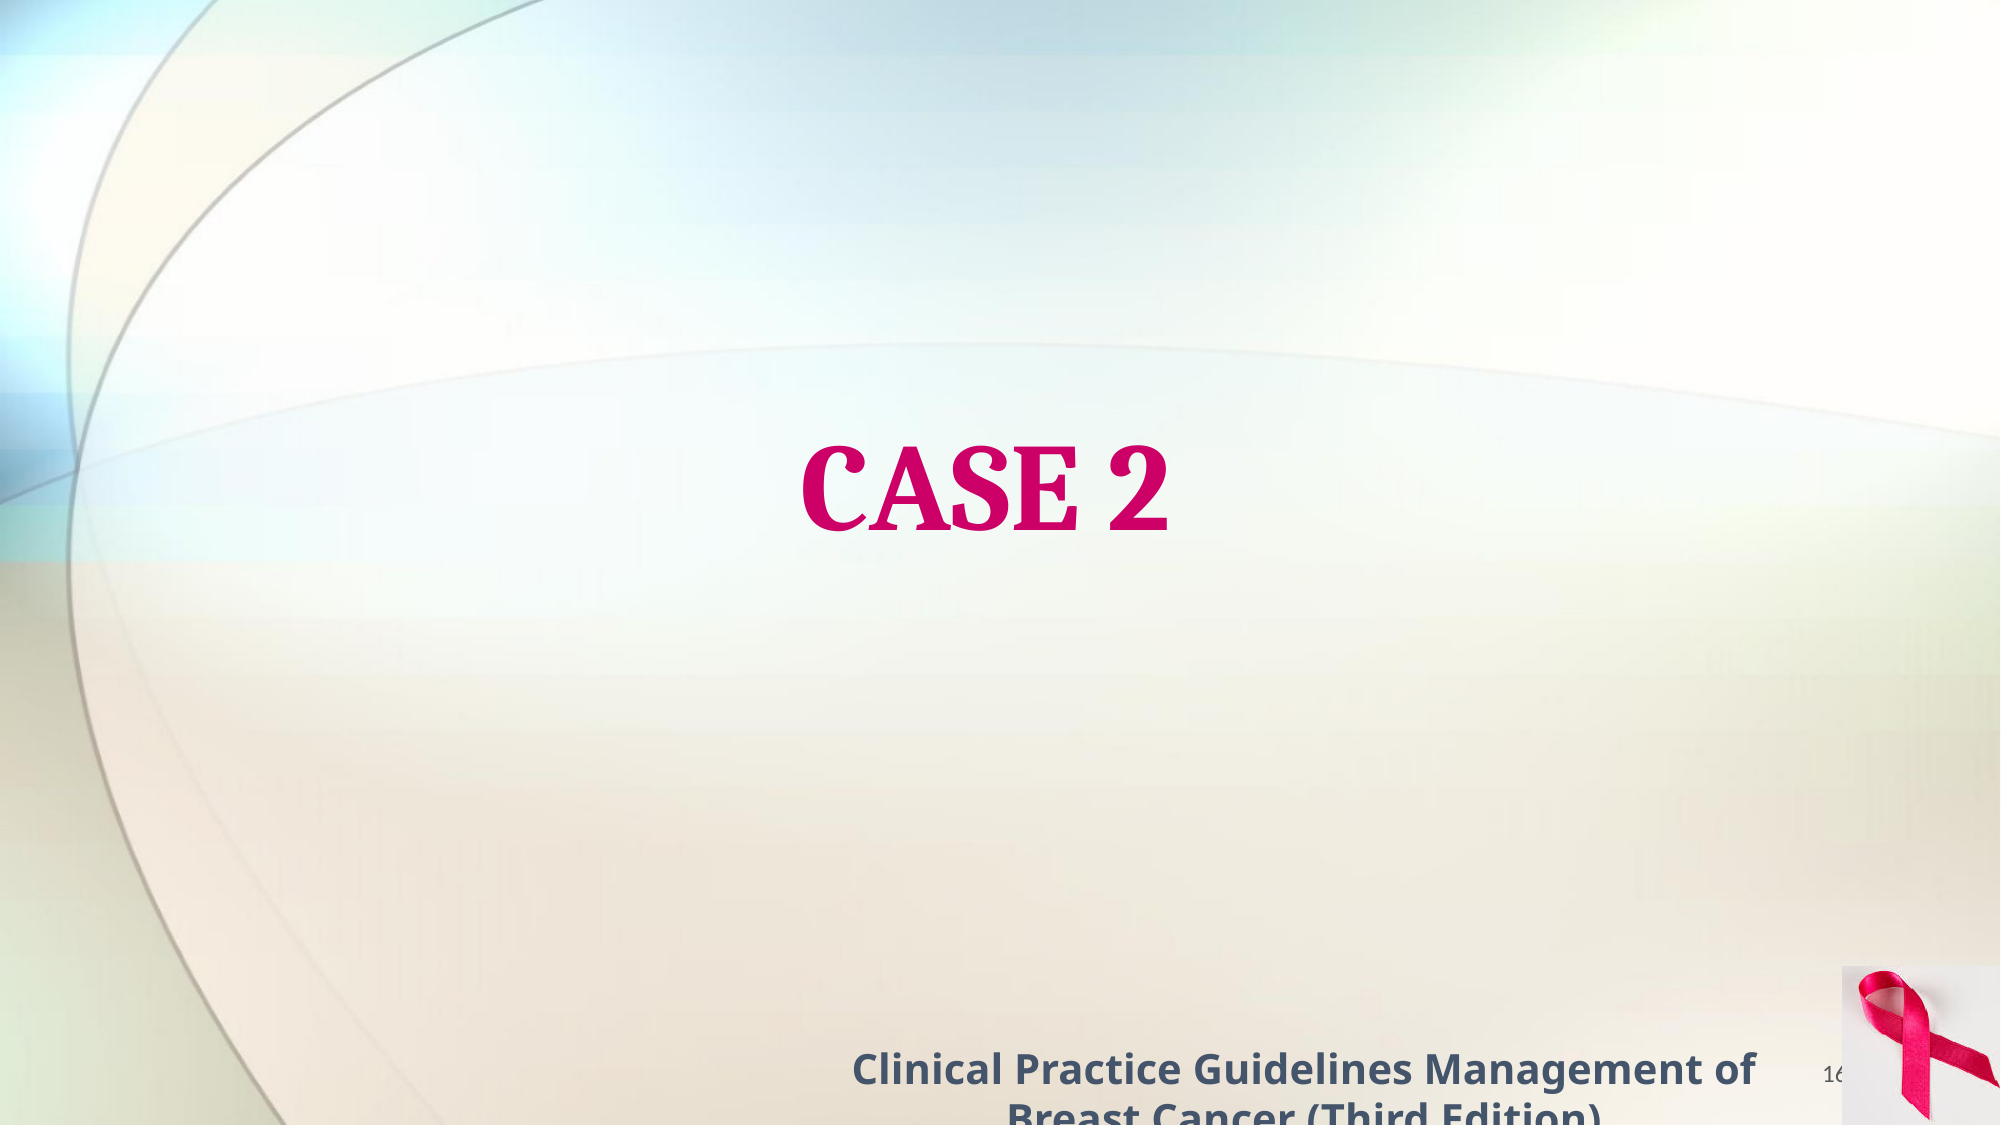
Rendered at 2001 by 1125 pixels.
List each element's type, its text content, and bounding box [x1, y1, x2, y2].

picture [0, 0, 2001, 1125]
text_box Clinical Practice Guidelines Management of Breast Cancer (Third Edition) [788, 1035, 1820, 1125]
title CASE 2 [249, 170, 1750, 563]
slide_number 16 [1820, 1042, 1832, 1103]
